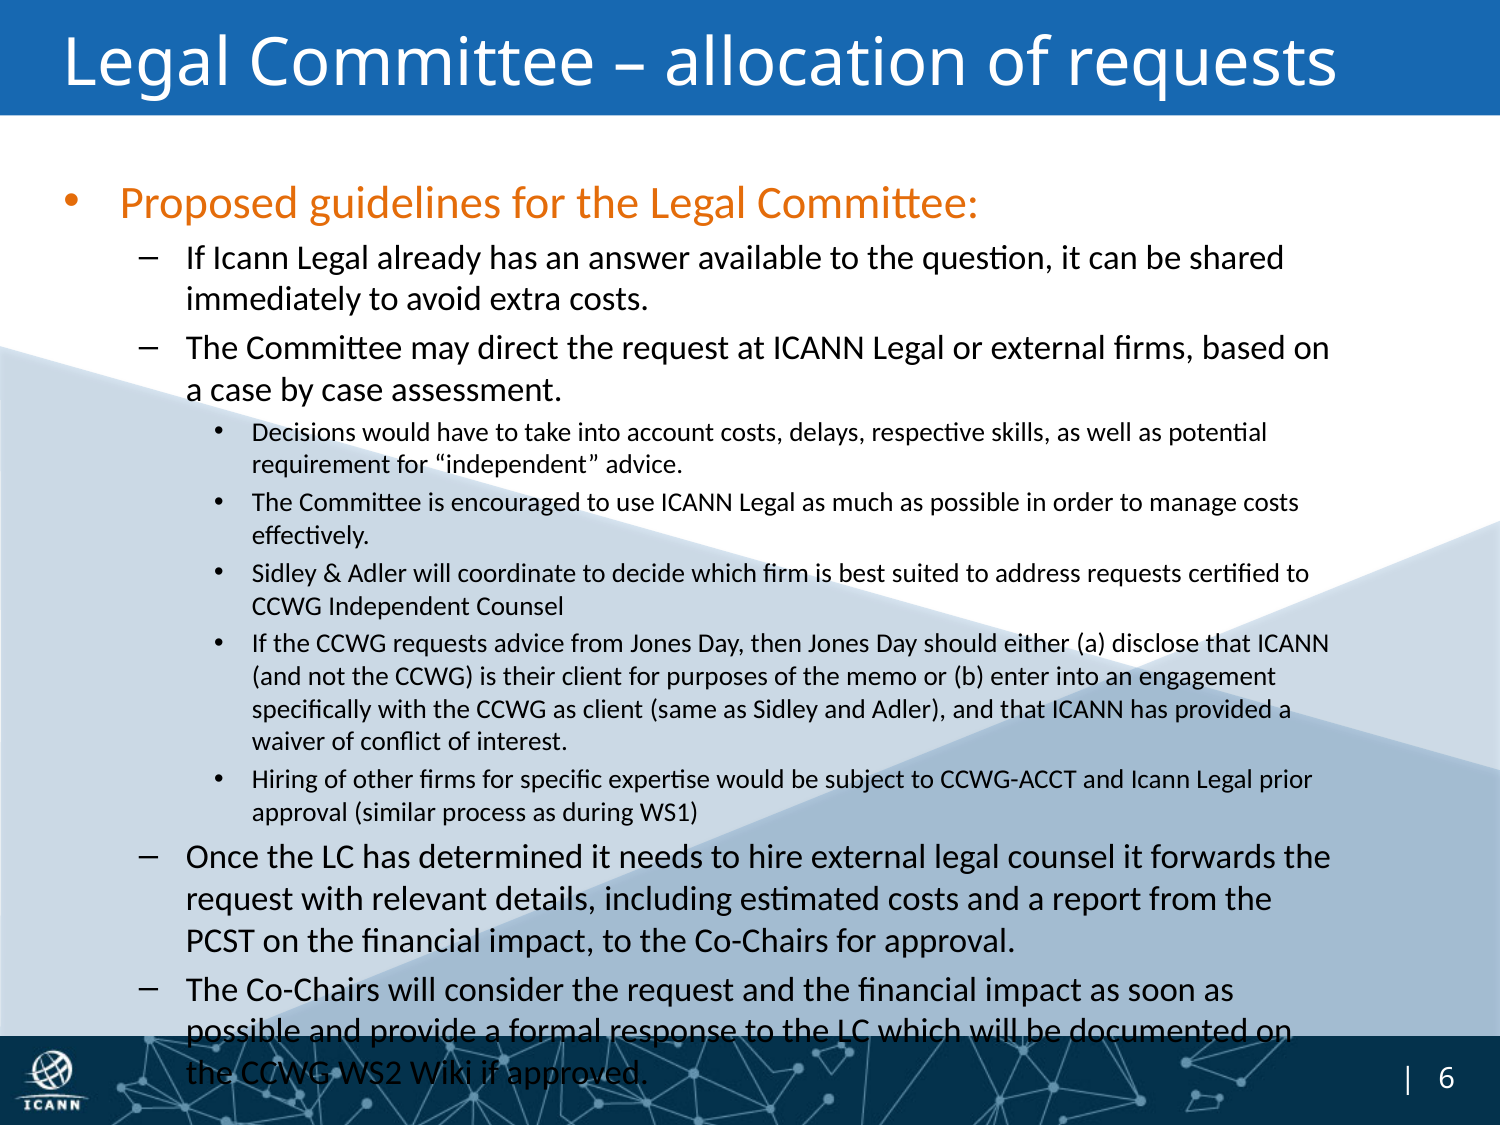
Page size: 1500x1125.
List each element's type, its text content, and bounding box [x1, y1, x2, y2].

picture [0, 1036, 1500, 1125]
text_box Proposed guidelines for the Legal Committee: If Icann Legal already has an answer available to the question, it can be shared immediately to avoid extra costs. The Committee may direct the request at ICANN Legal or external firms, based on a case by case assessment. Decisions would have to take into account costs, delays, respective skills, as well as potential requirement for “independent” advice. The Committee is encouraged to use ICANN Legal as much as possible in order to manage costs effectively. Sidley & Adler will coordinate to decide which firm is best suited to address requests certified to CCWG Independent Counsel If the CCWG requests advice from Jones Day, then Jones Day should either (a) disclose that ICANN (and not the CCWG) is their client for purposes of the memo or (b) enter into an engagement specifically with the CCWG as client (same as Sidley and Adler), and that ICANN has provided a waiver of conflict of interest. Hiring of other firms for specific expertise would be subject to CCWG-ACCT and Icann Legal prior approval (similar process as during WS1) Once the LC has determined it needs to hire external legal counsel it forwards the request with relevant details, including estimated costs and a report from the PCST on the financial impact, to the Co-Chairs for approval. The Co-Chairs will consider the request and the financial impact as soon as possible and provide a formal response to the LC which will be documented on the CCWG WS2 Wiki if approved. [48, 164, 1358, 1104]
title Legal Committee – allocation of requests [0, 0, 1500, 116]
